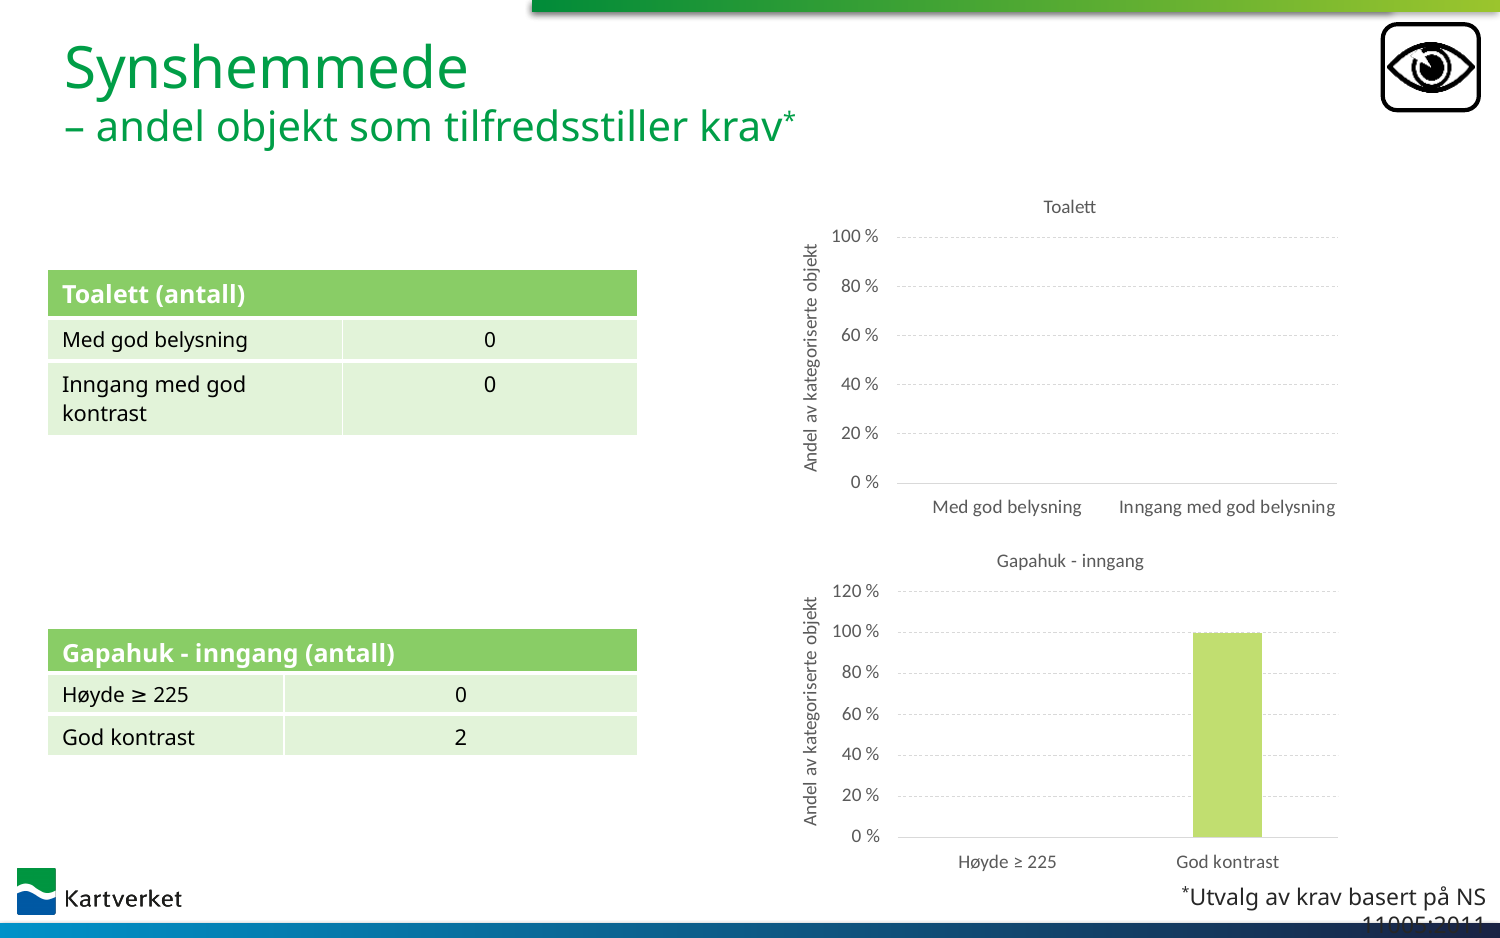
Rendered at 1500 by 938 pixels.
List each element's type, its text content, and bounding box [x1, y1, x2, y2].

text_box Synshemmede – andel objekt som tilfredsstiller krav* [49, 24, 1431, 158]
table_cell Høyde ≥ 225 [48, 675, 283, 712]
table_header Gapahuk - inngang (antall) [48, 629, 637, 671]
table_cell Med god belysning [48, 320, 342, 359]
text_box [1382, 24, 1480, 111]
table_cell 2 [285, 716, 637, 755]
picture [791, 541, 1349, 880]
picture [791, 187, 1348, 526]
table_header Toalett (antall) [48, 270, 637, 316]
text_box *Utvalg av krav basert på NS 11005:2011 [1068, 873, 1500, 938]
table_cell Inngang med god kontrast [48, 363, 342, 435]
table_cell 0 [343, 320, 637, 359]
table_cell 0 [343, 363, 637, 435]
table_cell 0 [285, 675, 637, 712]
table_cell God kontrast [48, 716, 283, 755]
